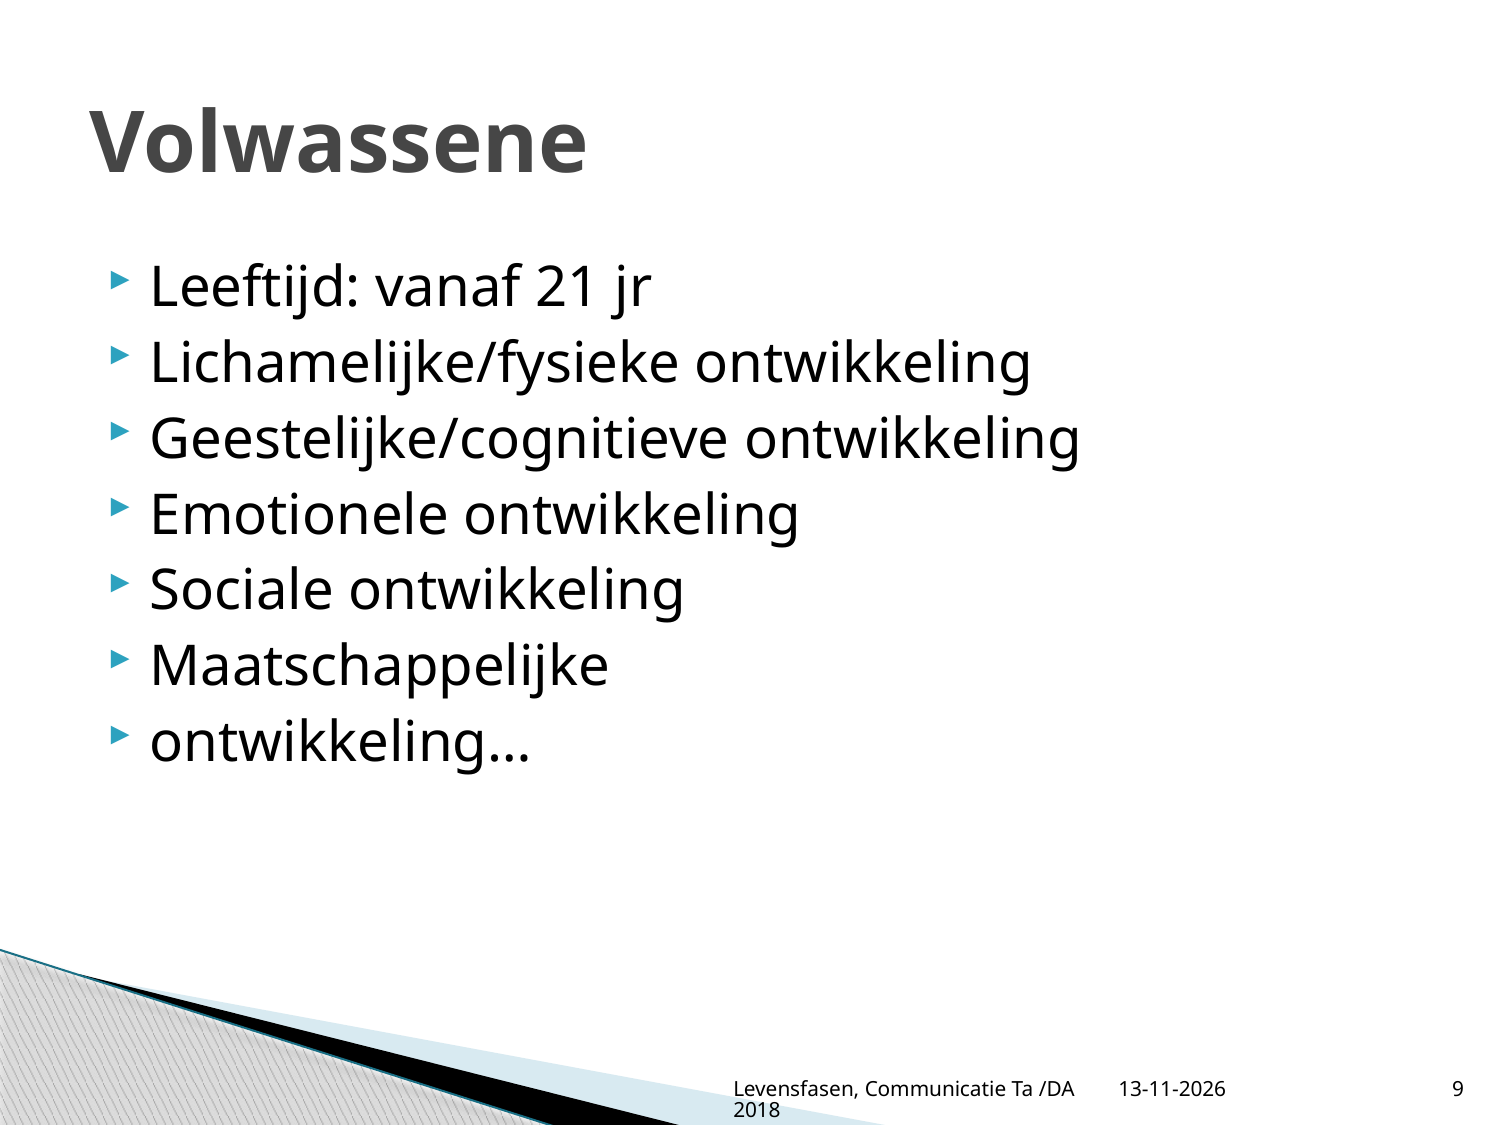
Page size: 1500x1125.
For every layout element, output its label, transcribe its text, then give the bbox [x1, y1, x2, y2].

footer Levensfasen, Communicatie Ta /DA 2018 [718, 1051, 1105, 1112]
title Volwassene [75, 45, 1425, 233]
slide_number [1105, 1051, 1418, 1112]
list Leeftijd: vanaf 21 jr Lichamelijke/fysieke ontwikkeling Geestelijke/cognitieve ontwikkeling Emotionele ontwikkeling Sociale ontwikkeling Maatschappelijke ontwikkeling… [75, 243, 1425, 986]
slide_number 9 [1418, 1051, 1479, 1112]
